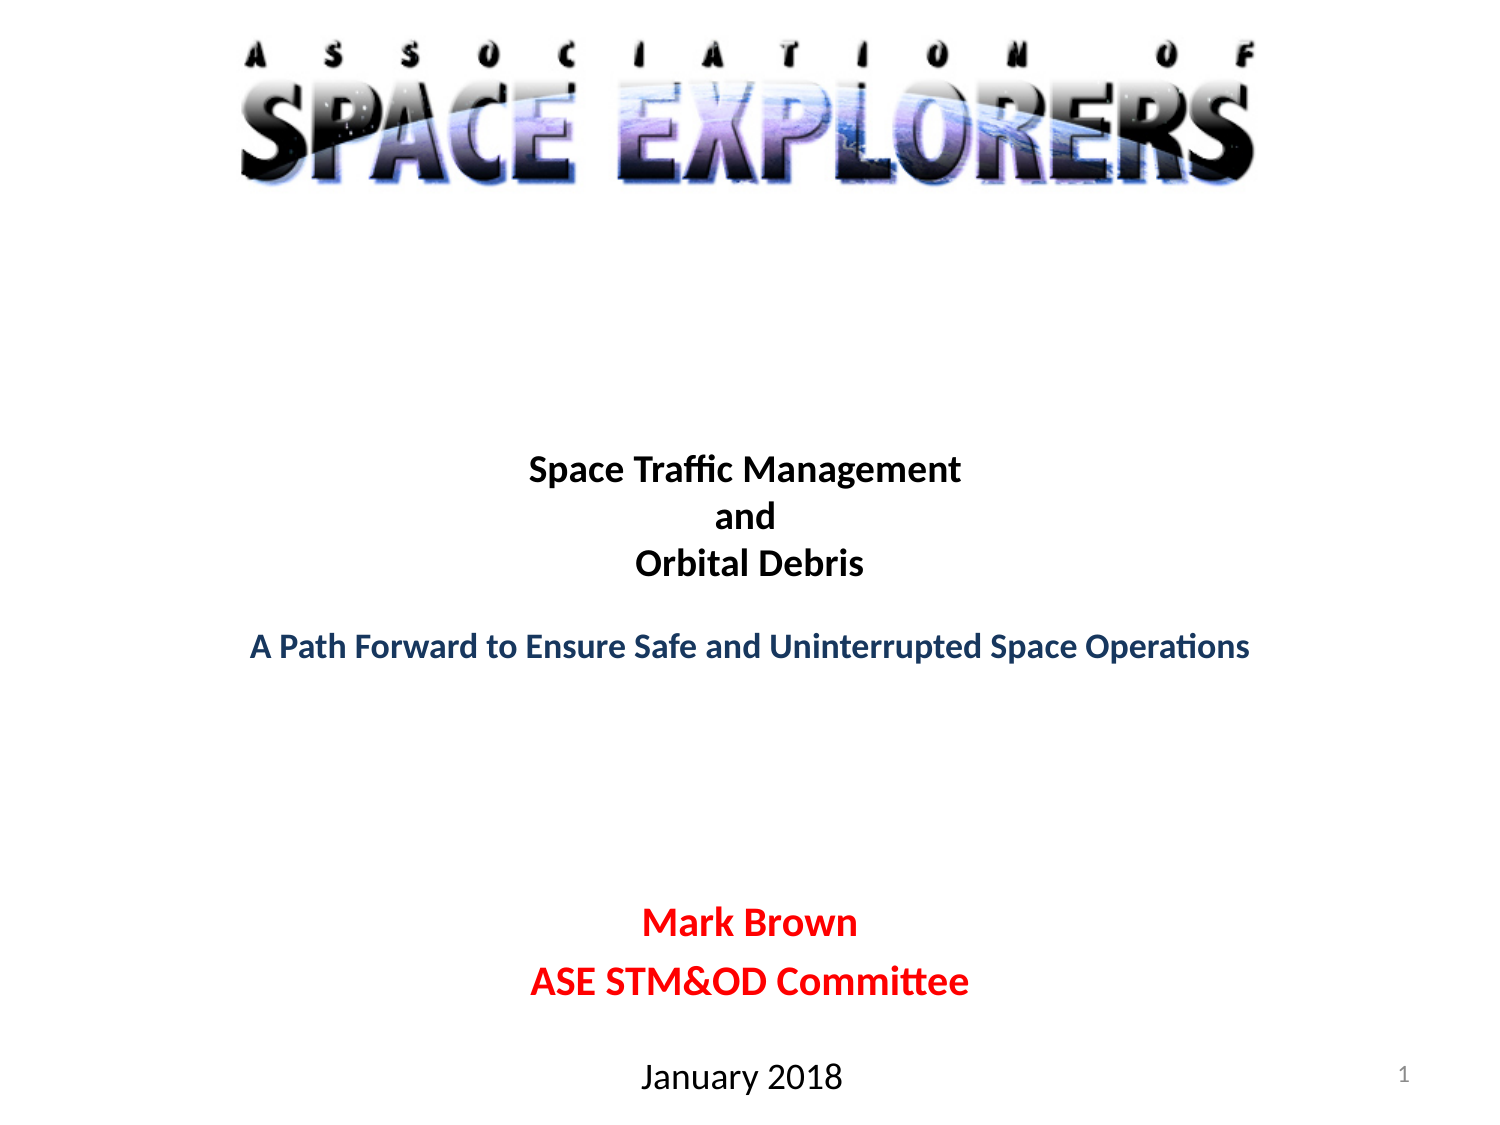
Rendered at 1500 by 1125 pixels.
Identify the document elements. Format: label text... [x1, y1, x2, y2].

picture [225, 24, 1275, 204]
subtitle Mark Brown ASE STM&OD Committee [225, 887, 1275, 1013]
slide_number 1 [1074, 1042, 1425, 1103]
text_box January 2018 [626, 1044, 859, 1104]
title Space Traffic Management and Orbital Debris A Path Forward to Ensure Safe and Uninterrupted Space Operations [112, 433, 1388, 675]
